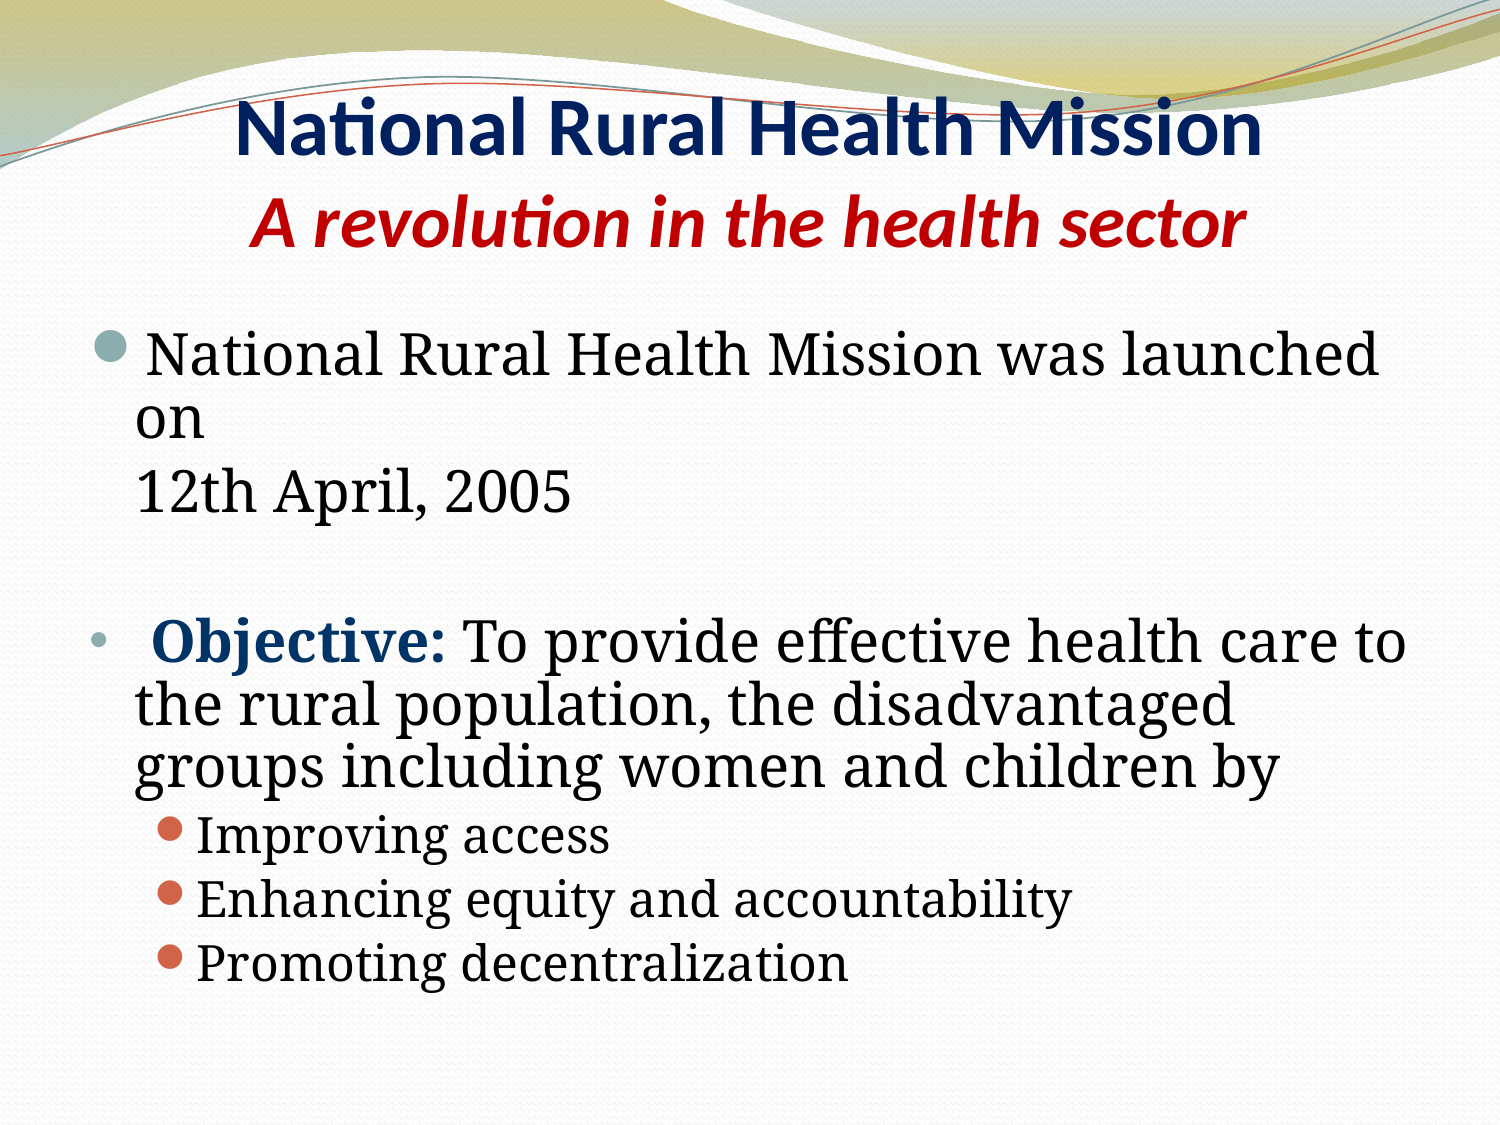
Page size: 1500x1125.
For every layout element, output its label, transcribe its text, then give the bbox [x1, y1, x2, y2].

title National Rural Health Mission A revolution in the health sector [62, 75, 1438, 263]
list National Rural Health Mission was launched on 12th April, 2005 Objective: To provide effective health care to the rural population, the disadvantaged groups including women and children by Improving access Enhancing equity and accountability Promoting decentralization [75, 317, 1425, 1038]
